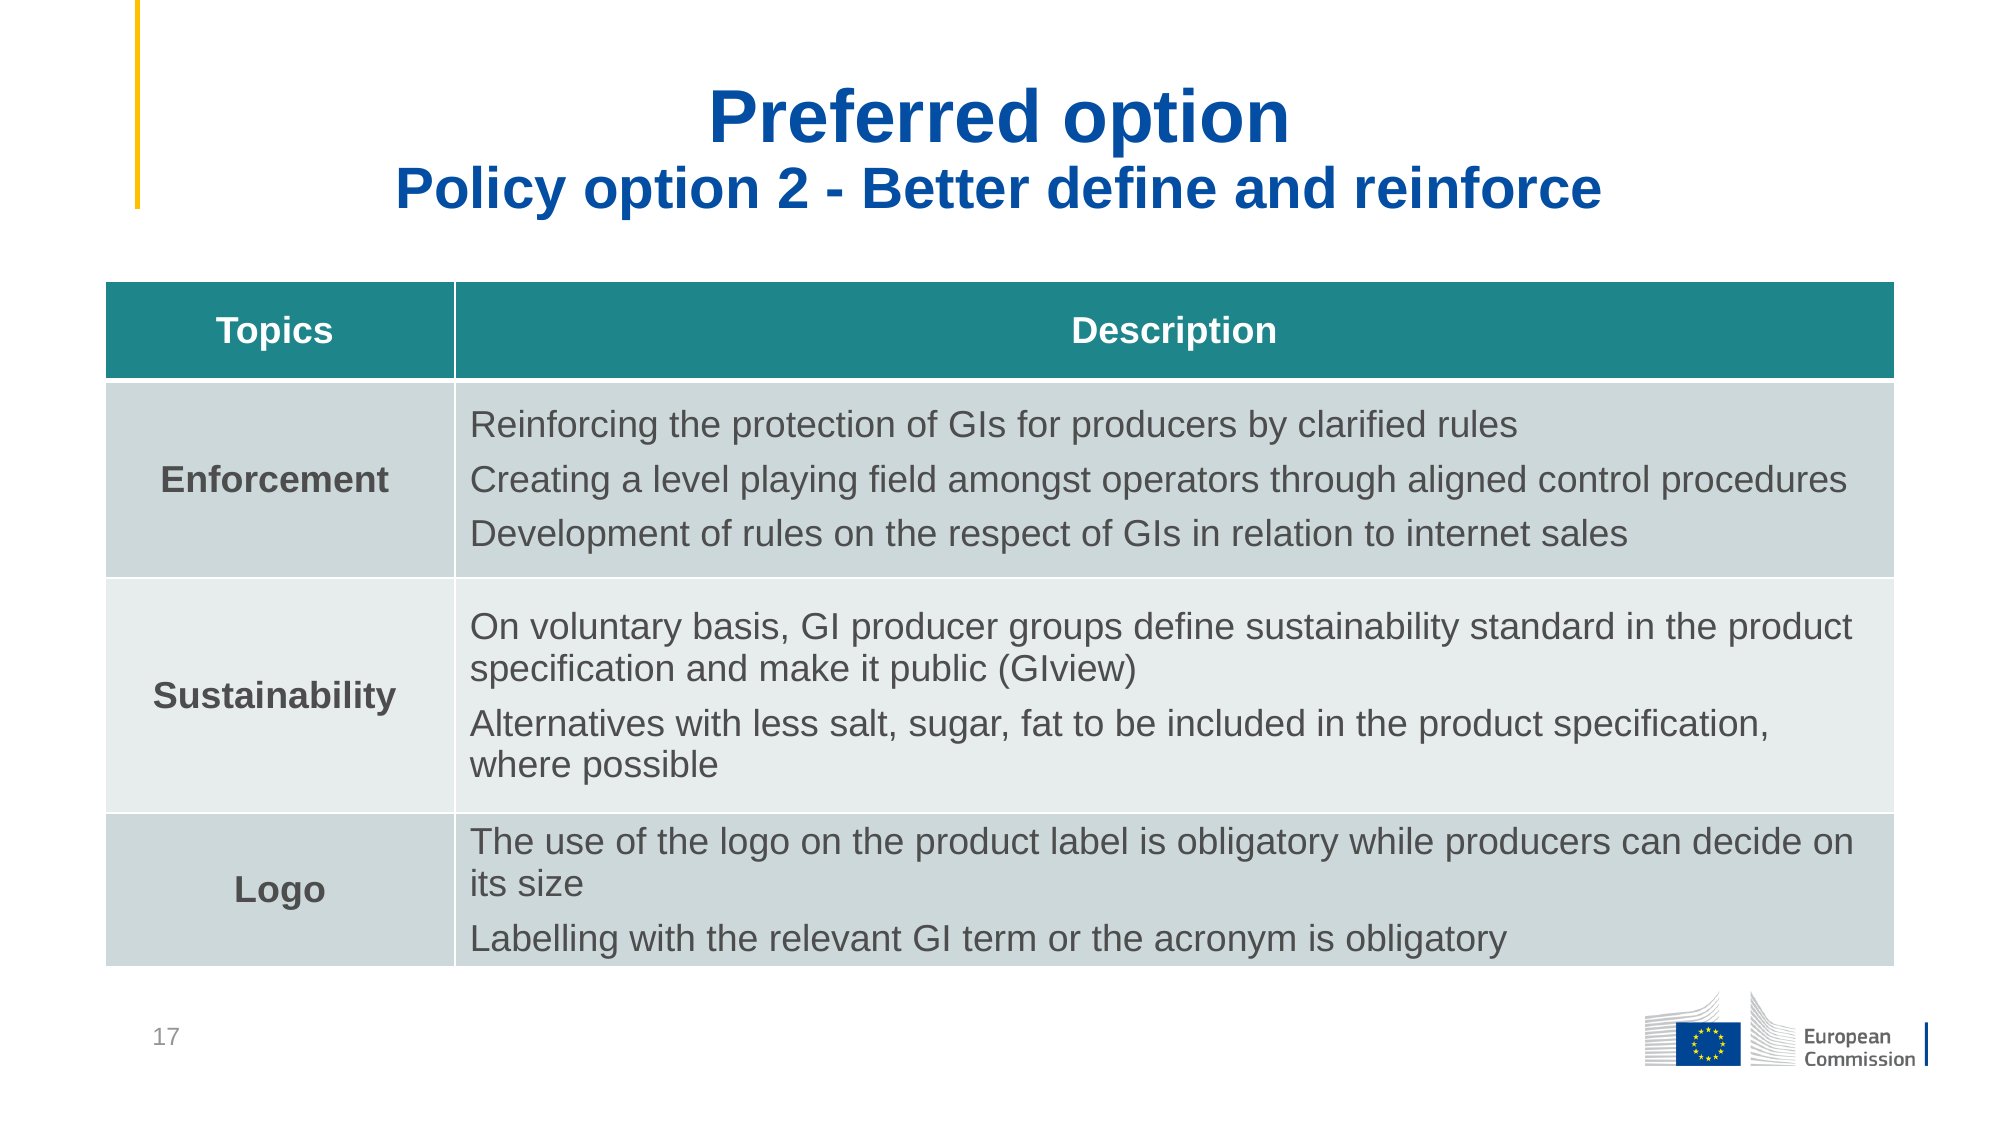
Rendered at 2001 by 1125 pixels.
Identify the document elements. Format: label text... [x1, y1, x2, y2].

table_header Description [456, 282, 1894, 378]
table_cell Logo [106, 814, 454, 966]
table_cell Enforcement [106, 383, 454, 577]
table_cell Sustainability [106, 579, 454, 812]
slide_number 17 [137, 1005, 588, 1066]
table_cell Reinforcing the protection of GIs for producers by clarified rules Creating a level playing field amongst operators through aligned control procedures Development of rules on the respect of GIs in relation to internet sales [456, 383, 1894, 577]
picture [1645, 991, 1928, 1066]
table_cell On voluntary basis, GI producer groups define sustainability standard in the product specification and make it public (GIview) Alternatives with less salt, sugar, fat to be included in the product specification, where possible [456, 579, 1894, 812]
table_header Topics [106, 282, 454, 378]
table_cell The use of the logo on the product label is obligatory while producers can decide on its size Labelling with the relevant GI term or the acronym is obligatory [456, 814, 1894, 966]
text_box Preferred option Policy option 2 - Better define and reinforce [137, 138, 1863, 222]
